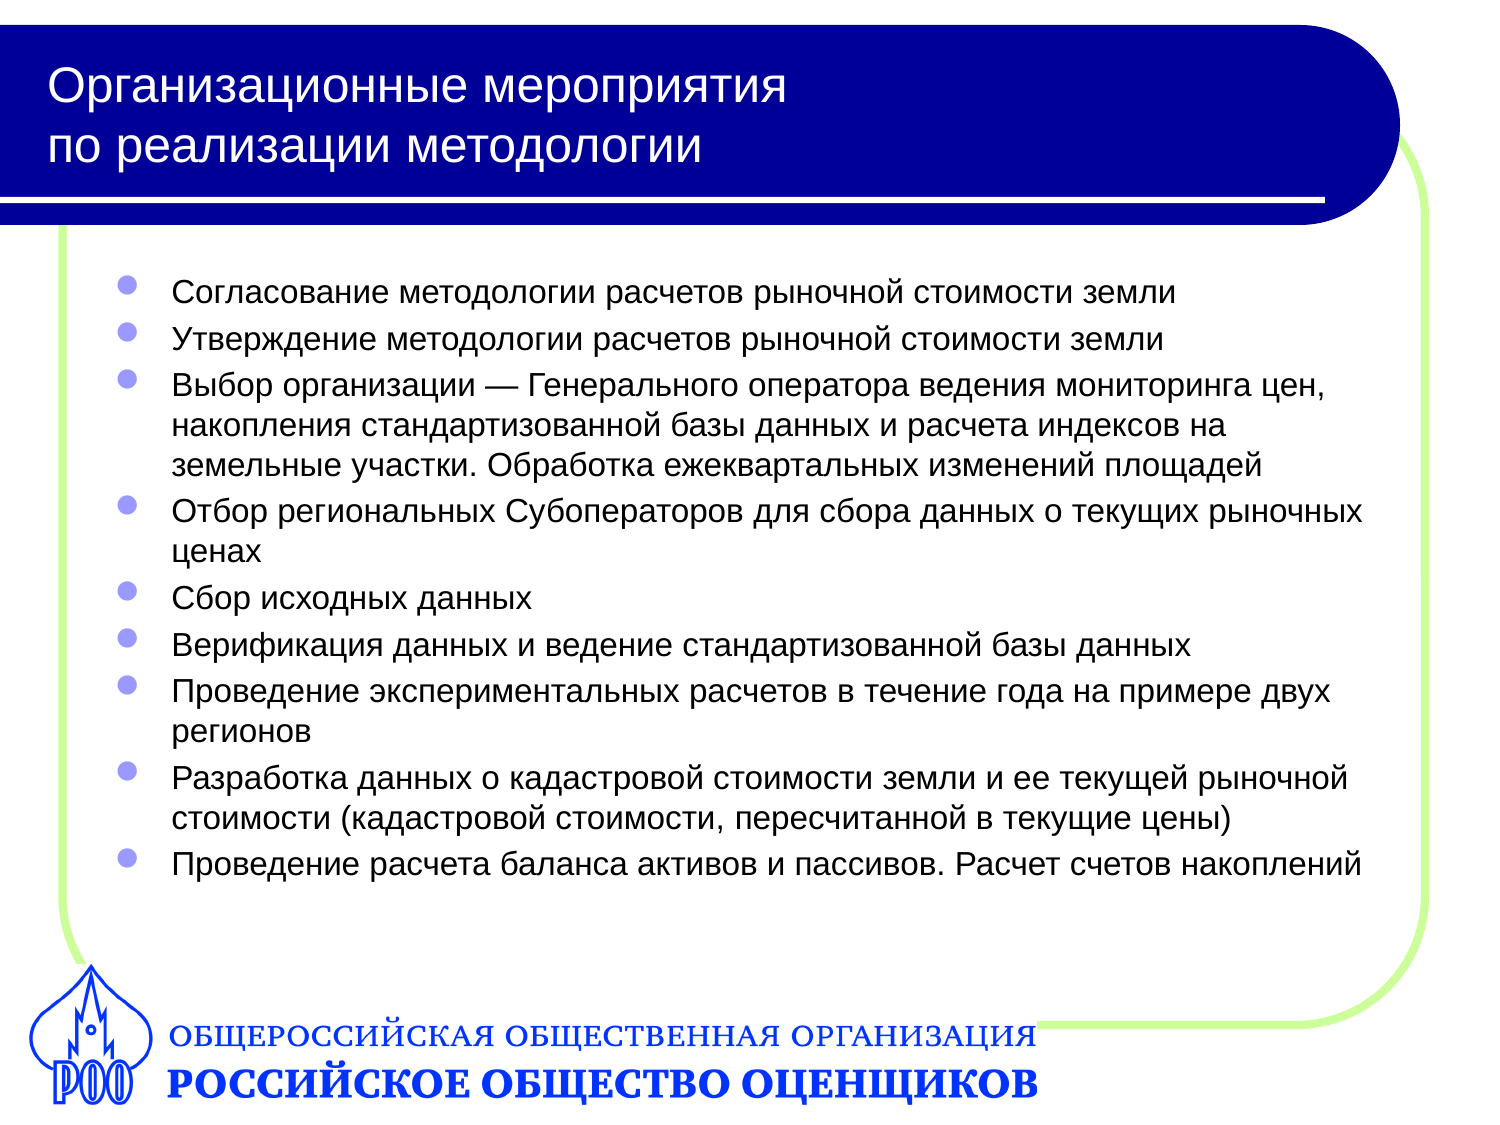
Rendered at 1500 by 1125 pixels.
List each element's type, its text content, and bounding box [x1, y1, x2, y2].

list Согласование методологии расчетов рыночной стоимости земли Утверждение методологии расчетов рыночной стоимости земли Выбор организации — Генерального оператора ведения мониторинга цен, накопления стандартизованной базы данных и расчета индексов на земельные участки. Обработка ежеквартальных изменений площадей Отбор региональных Субоператоров для сбора данных о текущих рыночных ценах Сбор исходных данных Верификация данных и ведение стандартизованной базы данных Проведение экспериментальных расчетов в течение года на примере двух регионов Разработка данных о кадастровой стоимости земли и ее текущей рыночной стоимости (кадастровой стоимости, пересчитанной в текущие цены) Проведение расчета баланса активов и пассивов. Расчет счетов накоплений [99, 262, 1400, 988]
title Организационные мероприятия по реализации методологии [32, 37, 1347, 188]
picture [29, 964, 1037, 1105]
